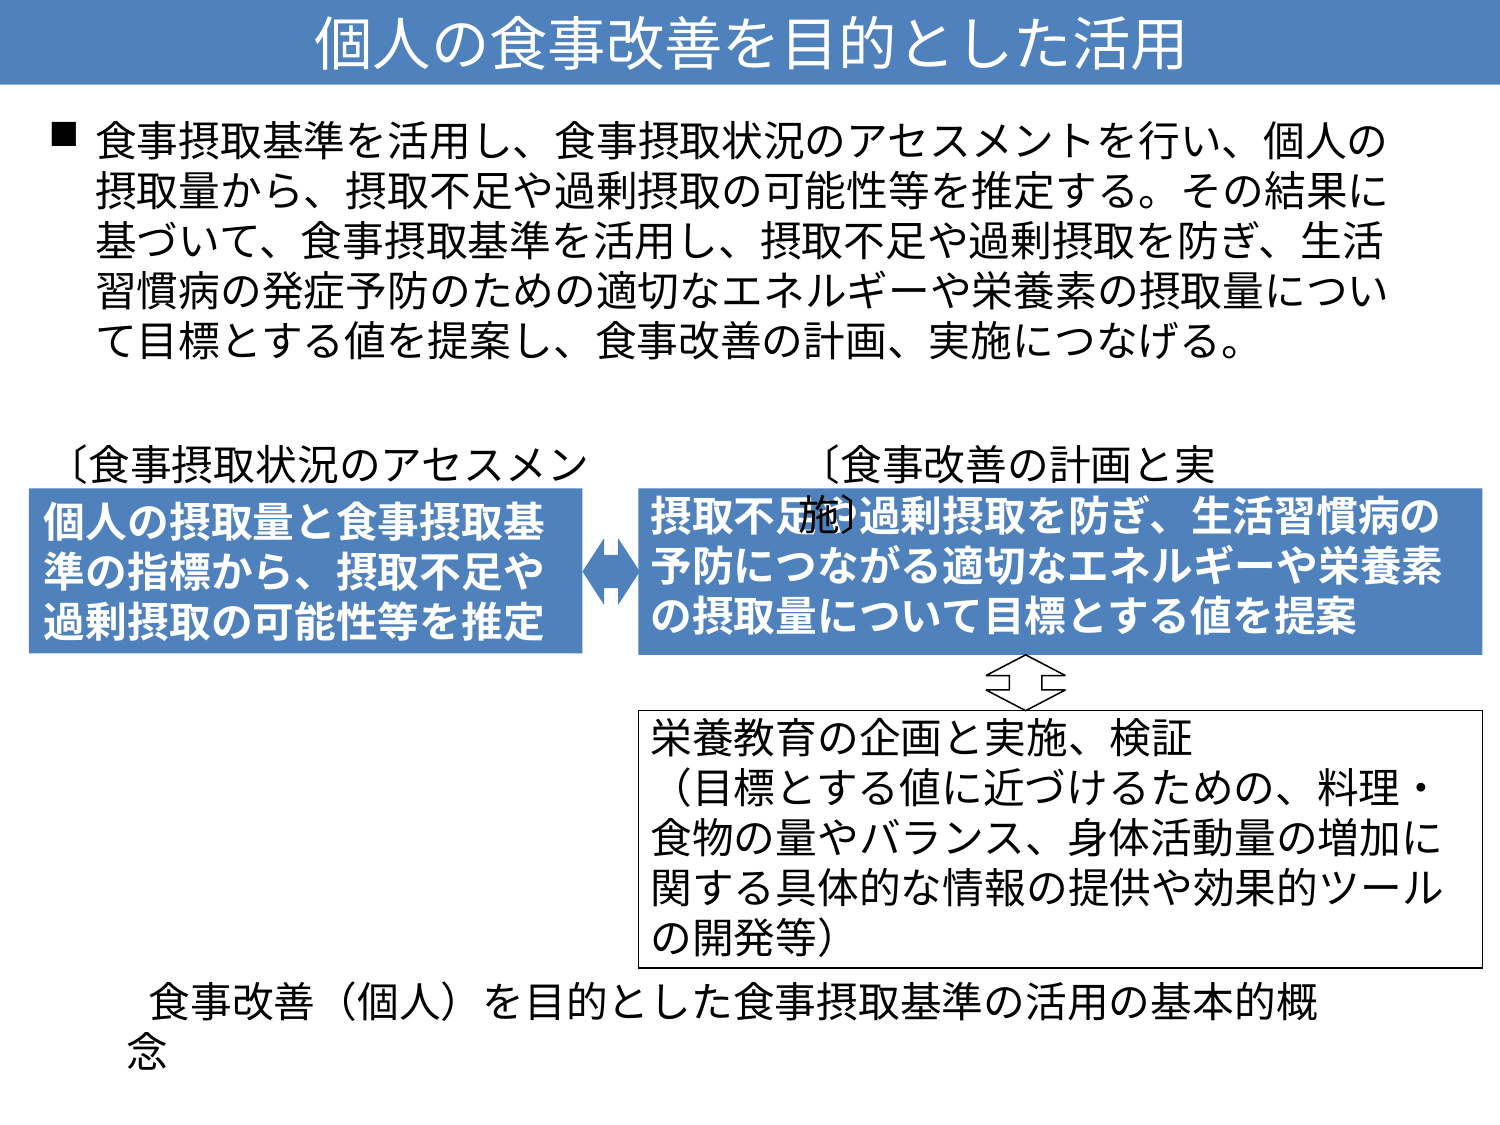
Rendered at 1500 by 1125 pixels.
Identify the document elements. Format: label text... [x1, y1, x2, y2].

text_box 個人の食事改善を目的とした活用 [0, 0, 1500, 87]
text_box [583, 538, 640, 605]
text_box 食事改善（個人）を目的とした食事摂取基準の活用の基本的概念 [111, 993, 1353, 1059]
text_box 〔食事摂取状況のアセスメント〕 [31, 431, 637, 486]
text_box 〔食事改善の計画と実施〕 [783, 431, 1302, 509]
text_box 個人の摂取量と食事摂取基準の指標から、摂取不足や過剰摂取の可能性等を推定 [28, 488, 583, 654]
text_box 栄養教育の企画と実施、検証 （目標とする値に近づけるための、料理・食物の量やバランス、身体活動量の増加に関する具体的な情報の提供や効果的ツールの開発等） [638, 710, 1483, 968]
text_box [985, 654, 1066, 711]
text_box 食事摂取基準を活用し、食事摂取状況のアセスメントを行い、個人の摂取量から、摂取不足や過剰摂取の可能性等を推定する。その結果に基づいて、食事摂取基準を活用し、摂取不足や過剰摂取を防ぎ、生活習慣病の発症予防のための適切なエネルギーや栄養素の摂取量について目標とする値を提案し、食事改善の計画、実施につなげる。 [33, 107, 1436, 372]
text_box 摂取不足や過剰摂取を防ぎ、生活習慣病の予防につながる適切なエネルギーや栄養素の摂取量について目標とする値を提案 [638, 488, 1483, 655]
